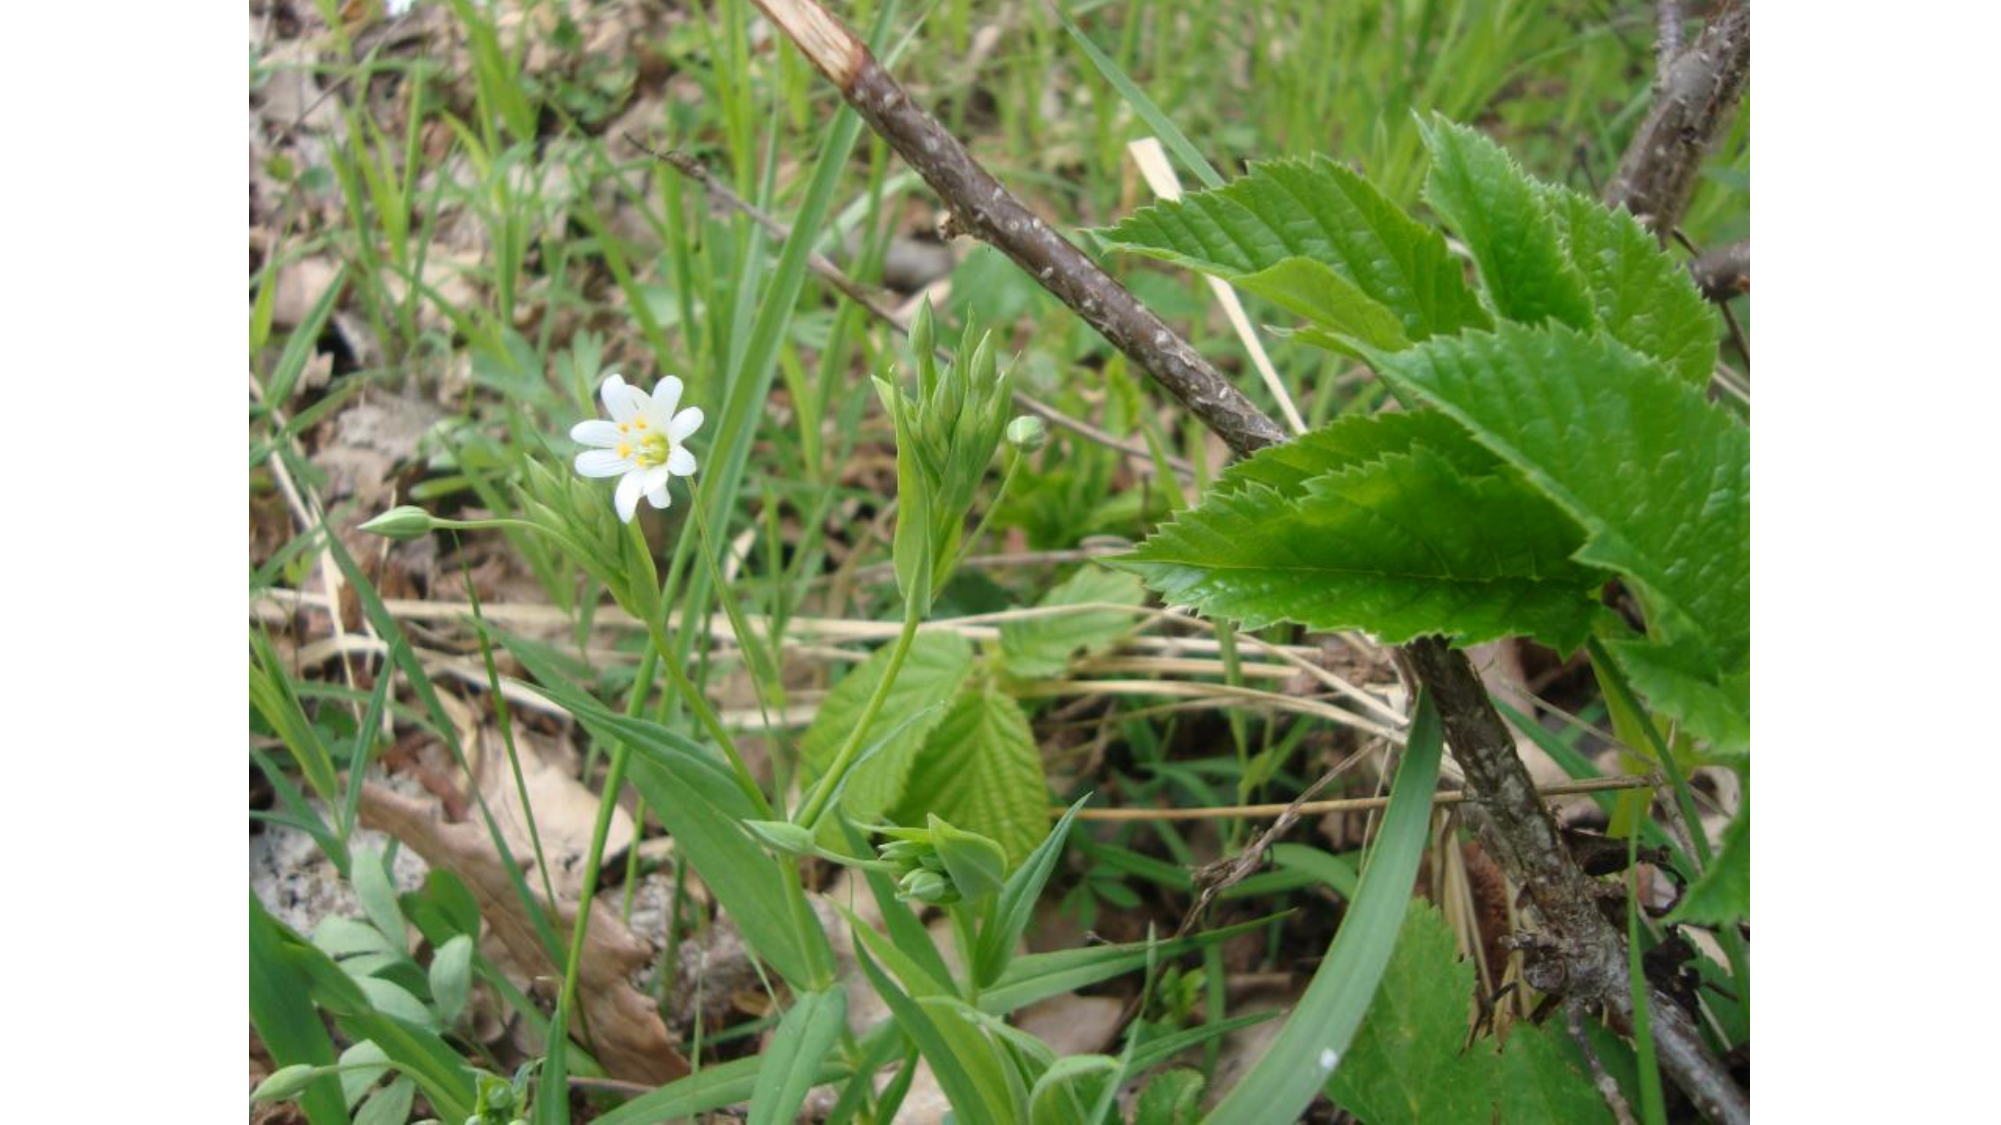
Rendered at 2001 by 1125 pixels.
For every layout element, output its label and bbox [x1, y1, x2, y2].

picture [249, 0, 1750, 1125]
